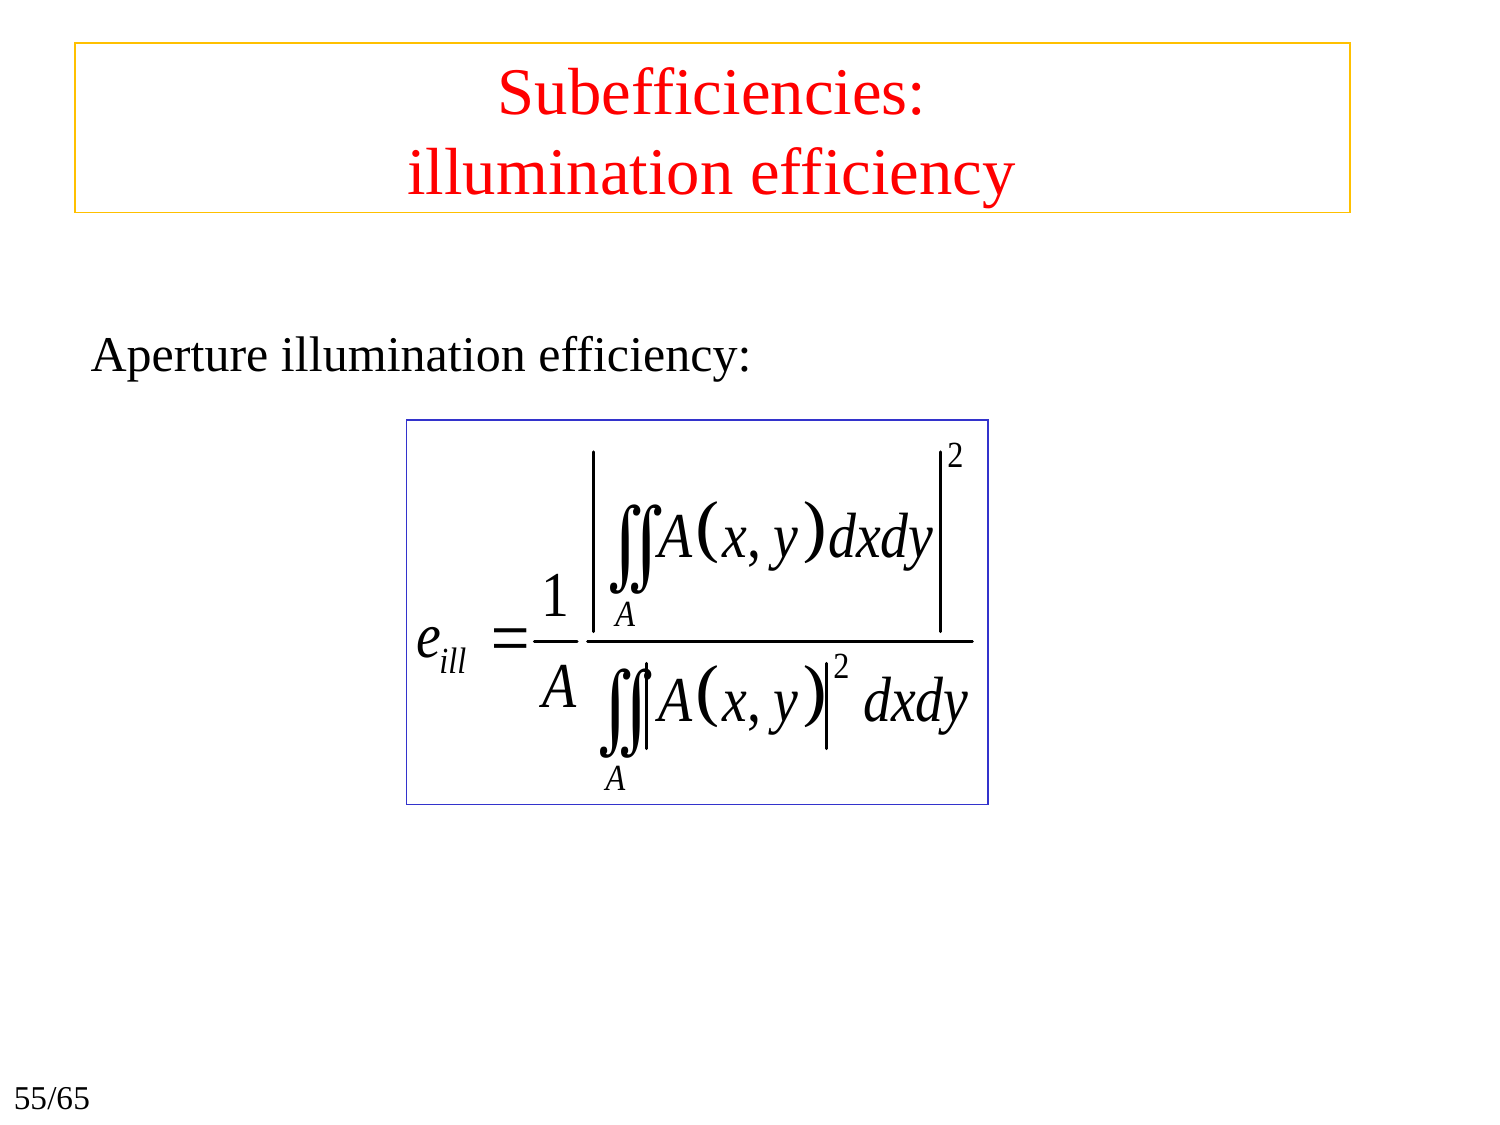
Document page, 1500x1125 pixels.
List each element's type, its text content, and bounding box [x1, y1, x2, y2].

title Subefficiencies: illumination efficiency [74, 42, 1351, 213]
text_box Aperture illumination efficiency: [75, 314, 768, 390]
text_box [407, 420, 988, 805]
